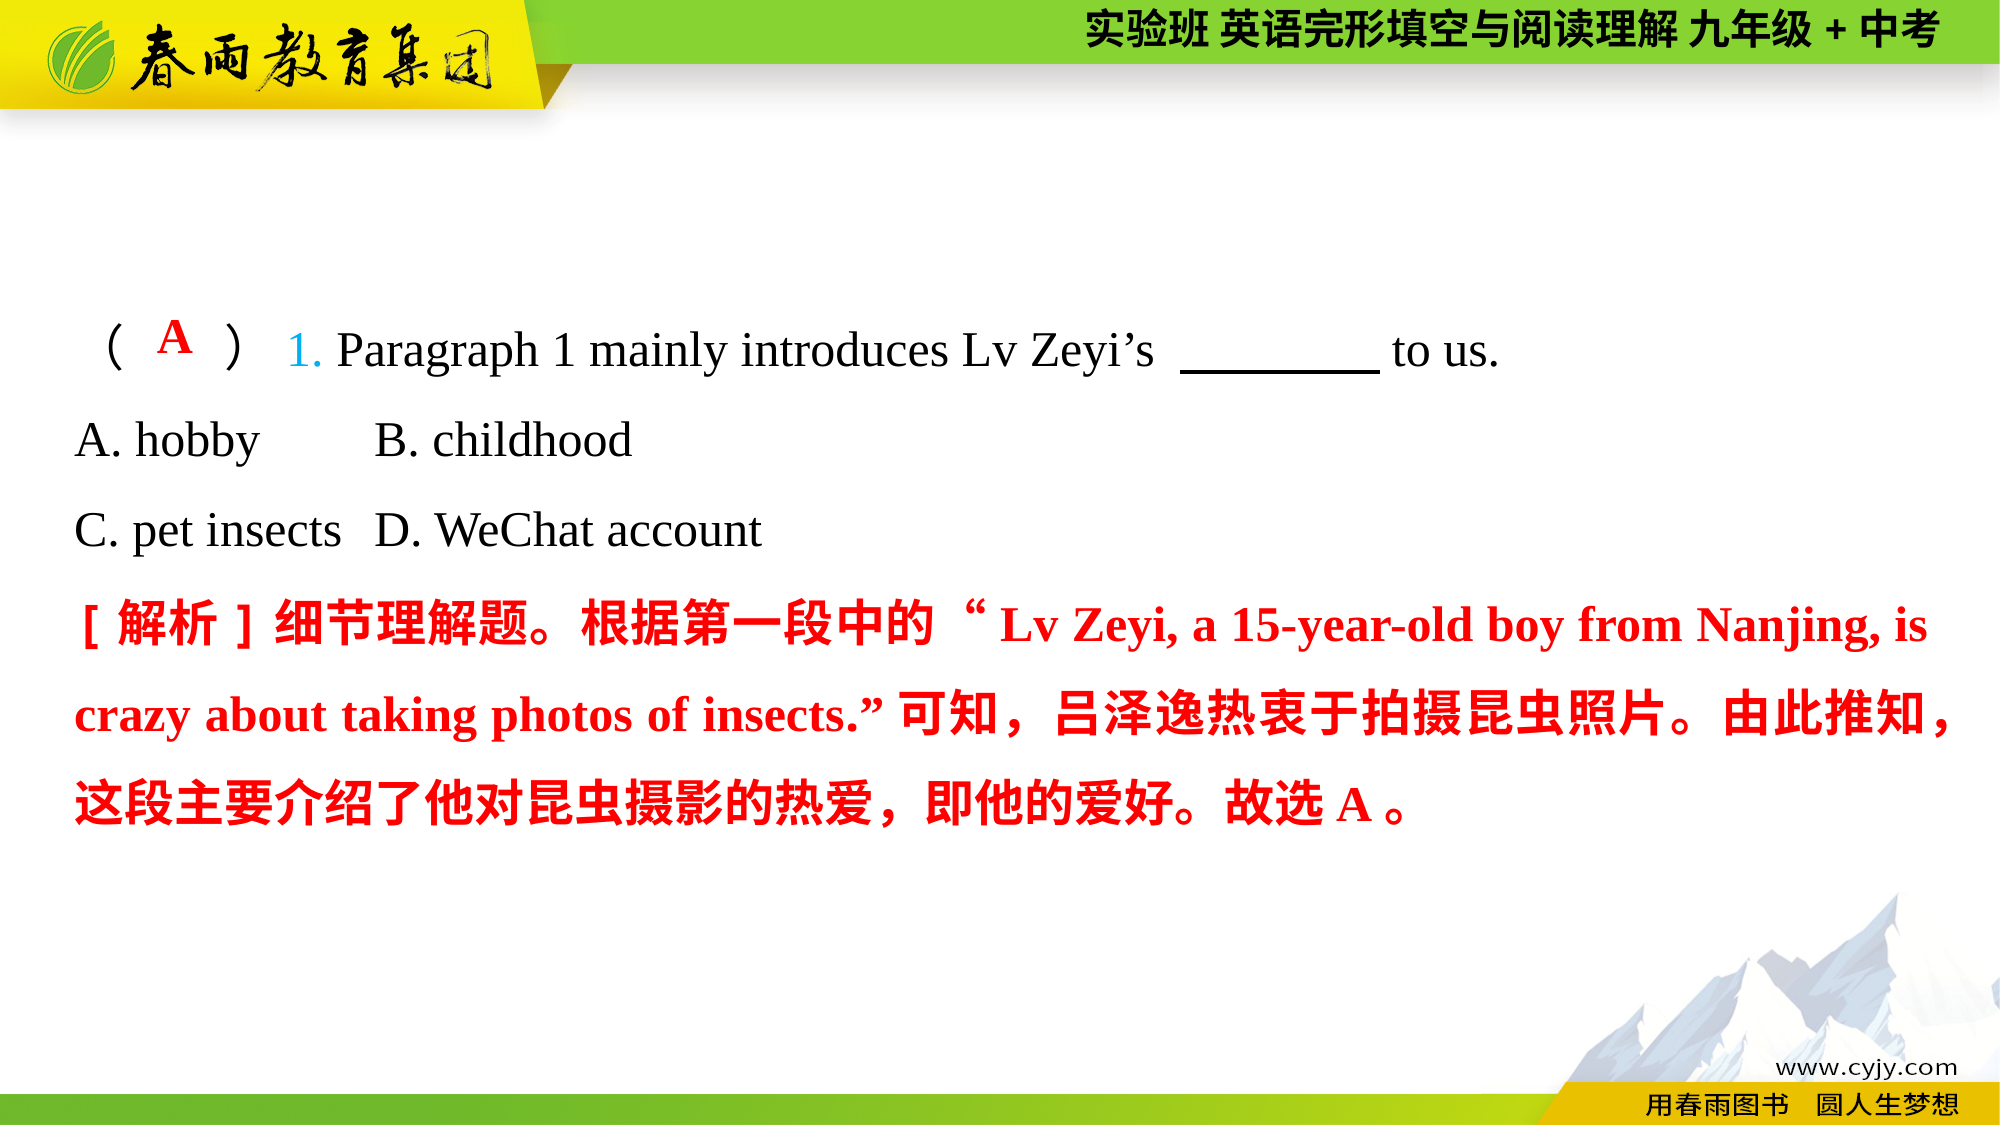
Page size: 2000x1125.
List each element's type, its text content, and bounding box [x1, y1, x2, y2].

text_box A [141, 295, 208, 371]
picture [0, 0, 2000, 1125]
list （ ）1. Paragraph 1 mainly introduces Lv Zeyi’s to us. A. hobby B. childhood C. pet insects D. WeChat account [59, 278, 1944, 553]
text_box [解析]细节理解题。根据第一段中的“Lv Zeyi, a 15-year-old boy from Nanjing, is crazy about taking photos of insects.”可知，吕泽逸热衷于拍摄昆虫照片。由此推知，这段主要介绍了他对昆虫摄影的热爱，即他的爱好。故选A。 [59, 553, 1944, 839]
